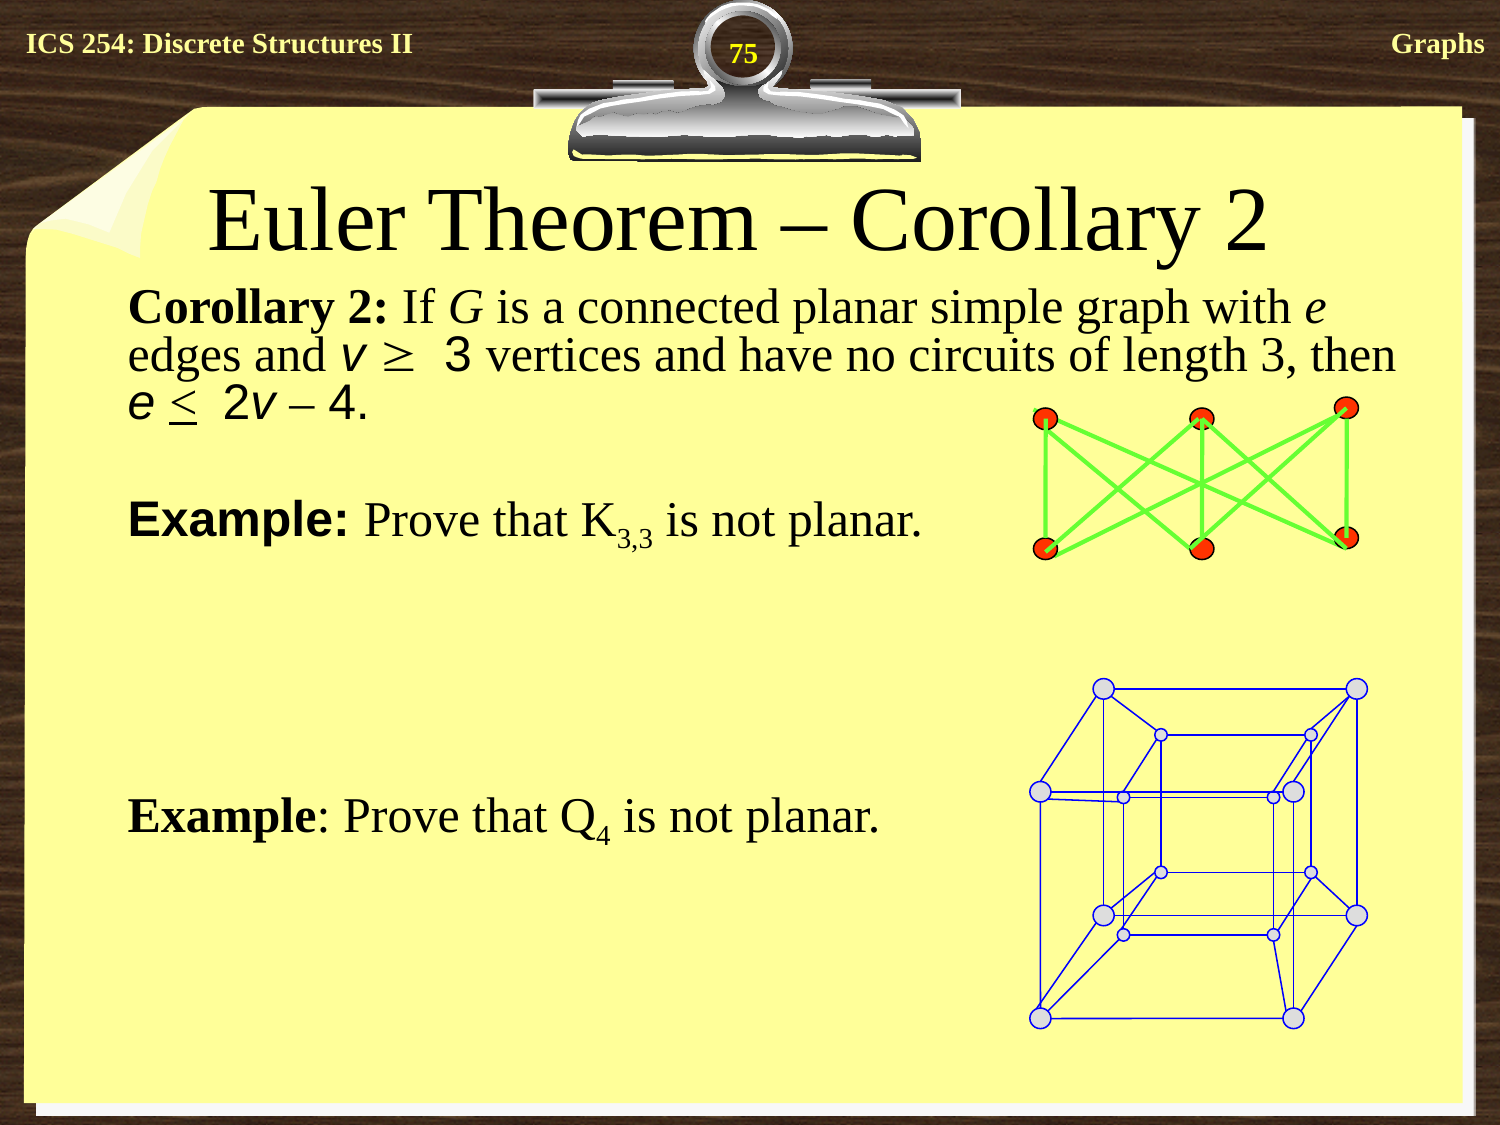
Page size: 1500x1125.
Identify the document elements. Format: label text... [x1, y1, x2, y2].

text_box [1029, 678, 1368, 1029]
picture [0, 0, 1500, 1125]
title Euler Theorem – Corollary 2 [77, 149, 1403, 279]
list Corollary 2: If G is a connected planar simple graph with e edges and v  3 vertices and have no circuits of length 3, then e < 2v – 4. Example: Prove that K3,3 is not planar. Example: Prove that Q4 is not planar. [112, 237, 1413, 1088]
picture [673, 84, 708, 89]
slide_number 75 [394, 18, 774, 84]
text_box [1033, 396, 1359, 560]
